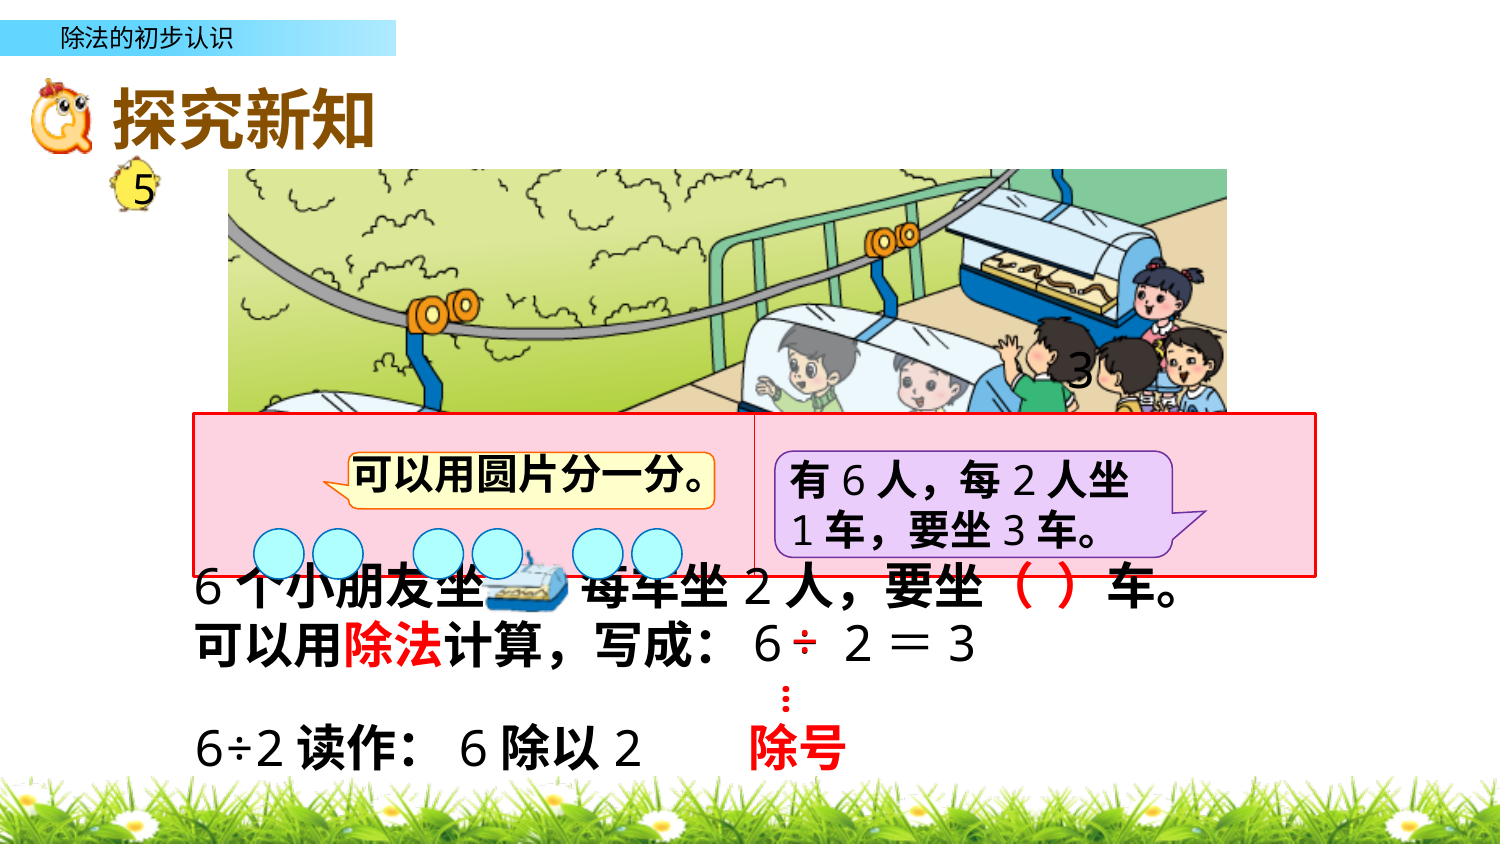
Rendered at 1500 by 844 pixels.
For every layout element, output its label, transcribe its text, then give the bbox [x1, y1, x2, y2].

text_box 除号 [727, 705, 870, 788]
picture [0, 776, 1500, 844]
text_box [253, 528, 364, 580]
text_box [413, 528, 523, 580]
text_box … [773, 657, 833, 705]
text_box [572, 528, 683, 580]
text_box 6÷2读作：6除以2 [179, 714, 775, 779]
picture [228, 169, 1228, 413]
text_box 6个小朋友坐 ，每车坐2人，要坐（ ）车。 [178, 546, 472, 610]
picture [477, 544, 573, 618]
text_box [192, 413, 1316, 578]
text_box 6 2＝3 [833, 600, 1046, 683]
text_box 探究新知 [100, 72, 404, 164]
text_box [105, 154, 165, 222]
text_box 6 2＝3 [738, 600, 775, 683]
text_box ÷ [775, 598, 835, 681]
picture [31, 78, 92, 154]
text_box 6个小朋友坐 ，每车坐2人，要坐（ ）车。 [578, 546, 1322, 623]
text_box 可以用除法计算，写成： [178, 610, 738, 676]
